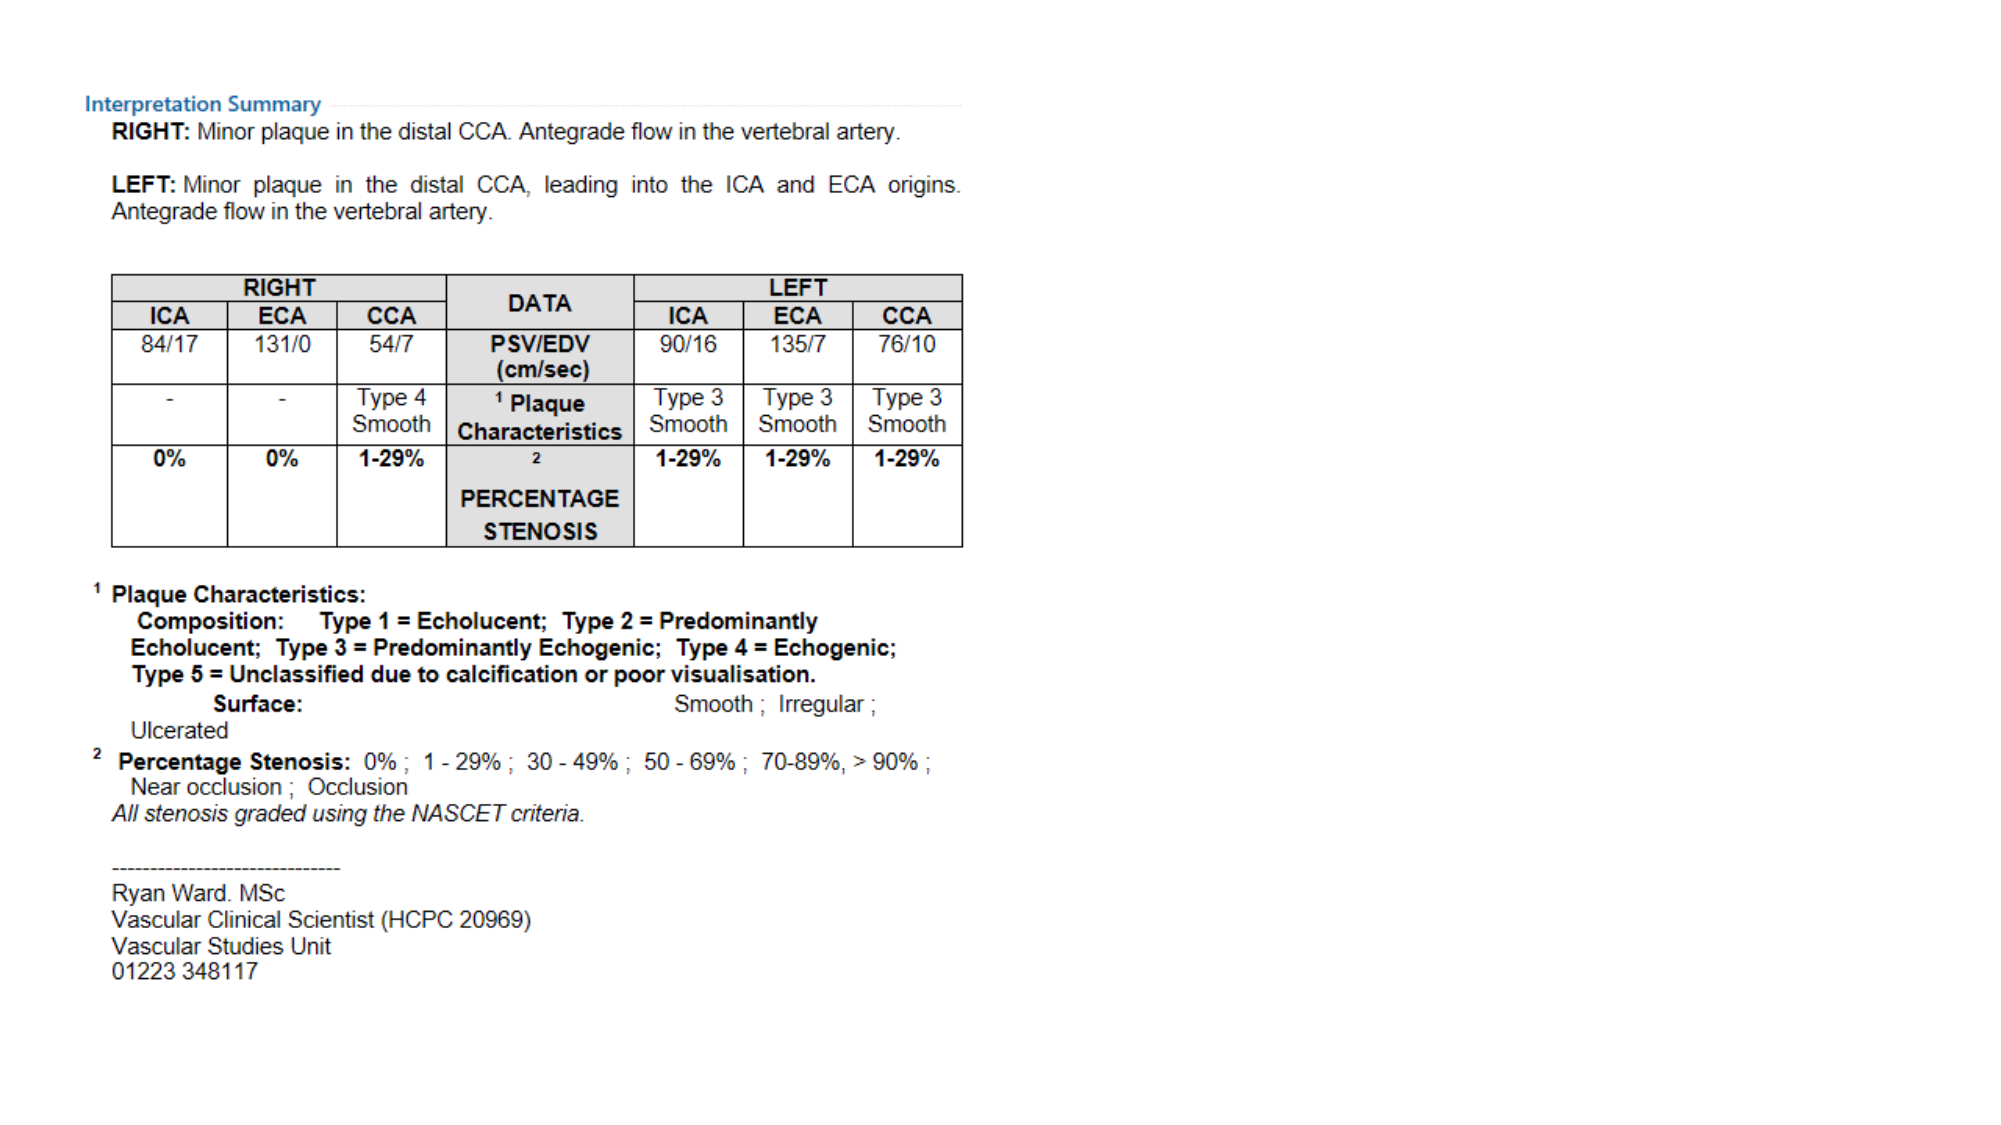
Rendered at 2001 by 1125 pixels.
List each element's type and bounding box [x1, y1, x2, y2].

picture [77, 85, 1015, 1025]
